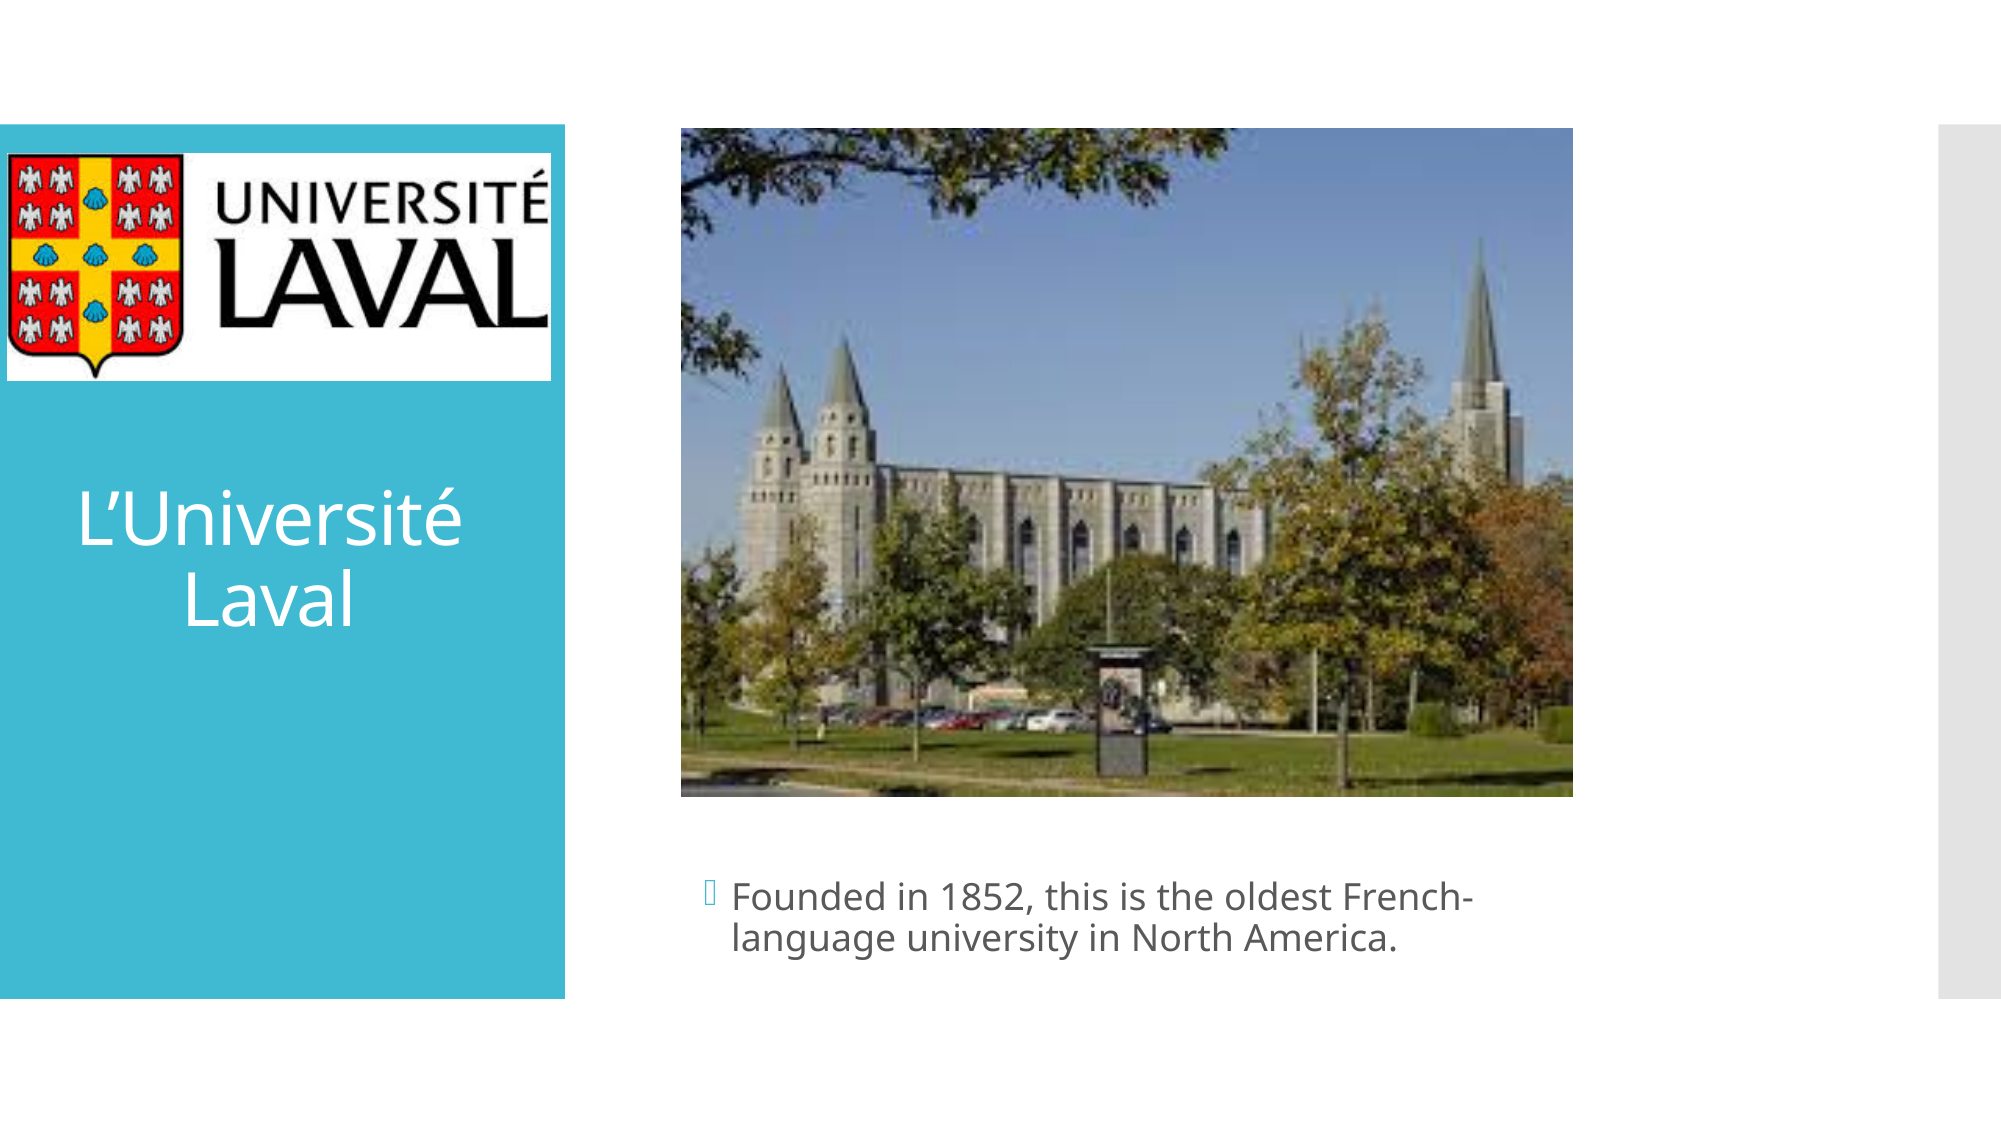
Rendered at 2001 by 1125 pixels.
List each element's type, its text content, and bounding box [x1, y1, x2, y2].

picture [681, 128, 1573, 797]
picture [6, 153, 551, 381]
list Founded in 1852, this is the oldest French-language university in North America. [689, 855, 1575, 982]
title L’Université Laval [41, 381, 497, 940]
